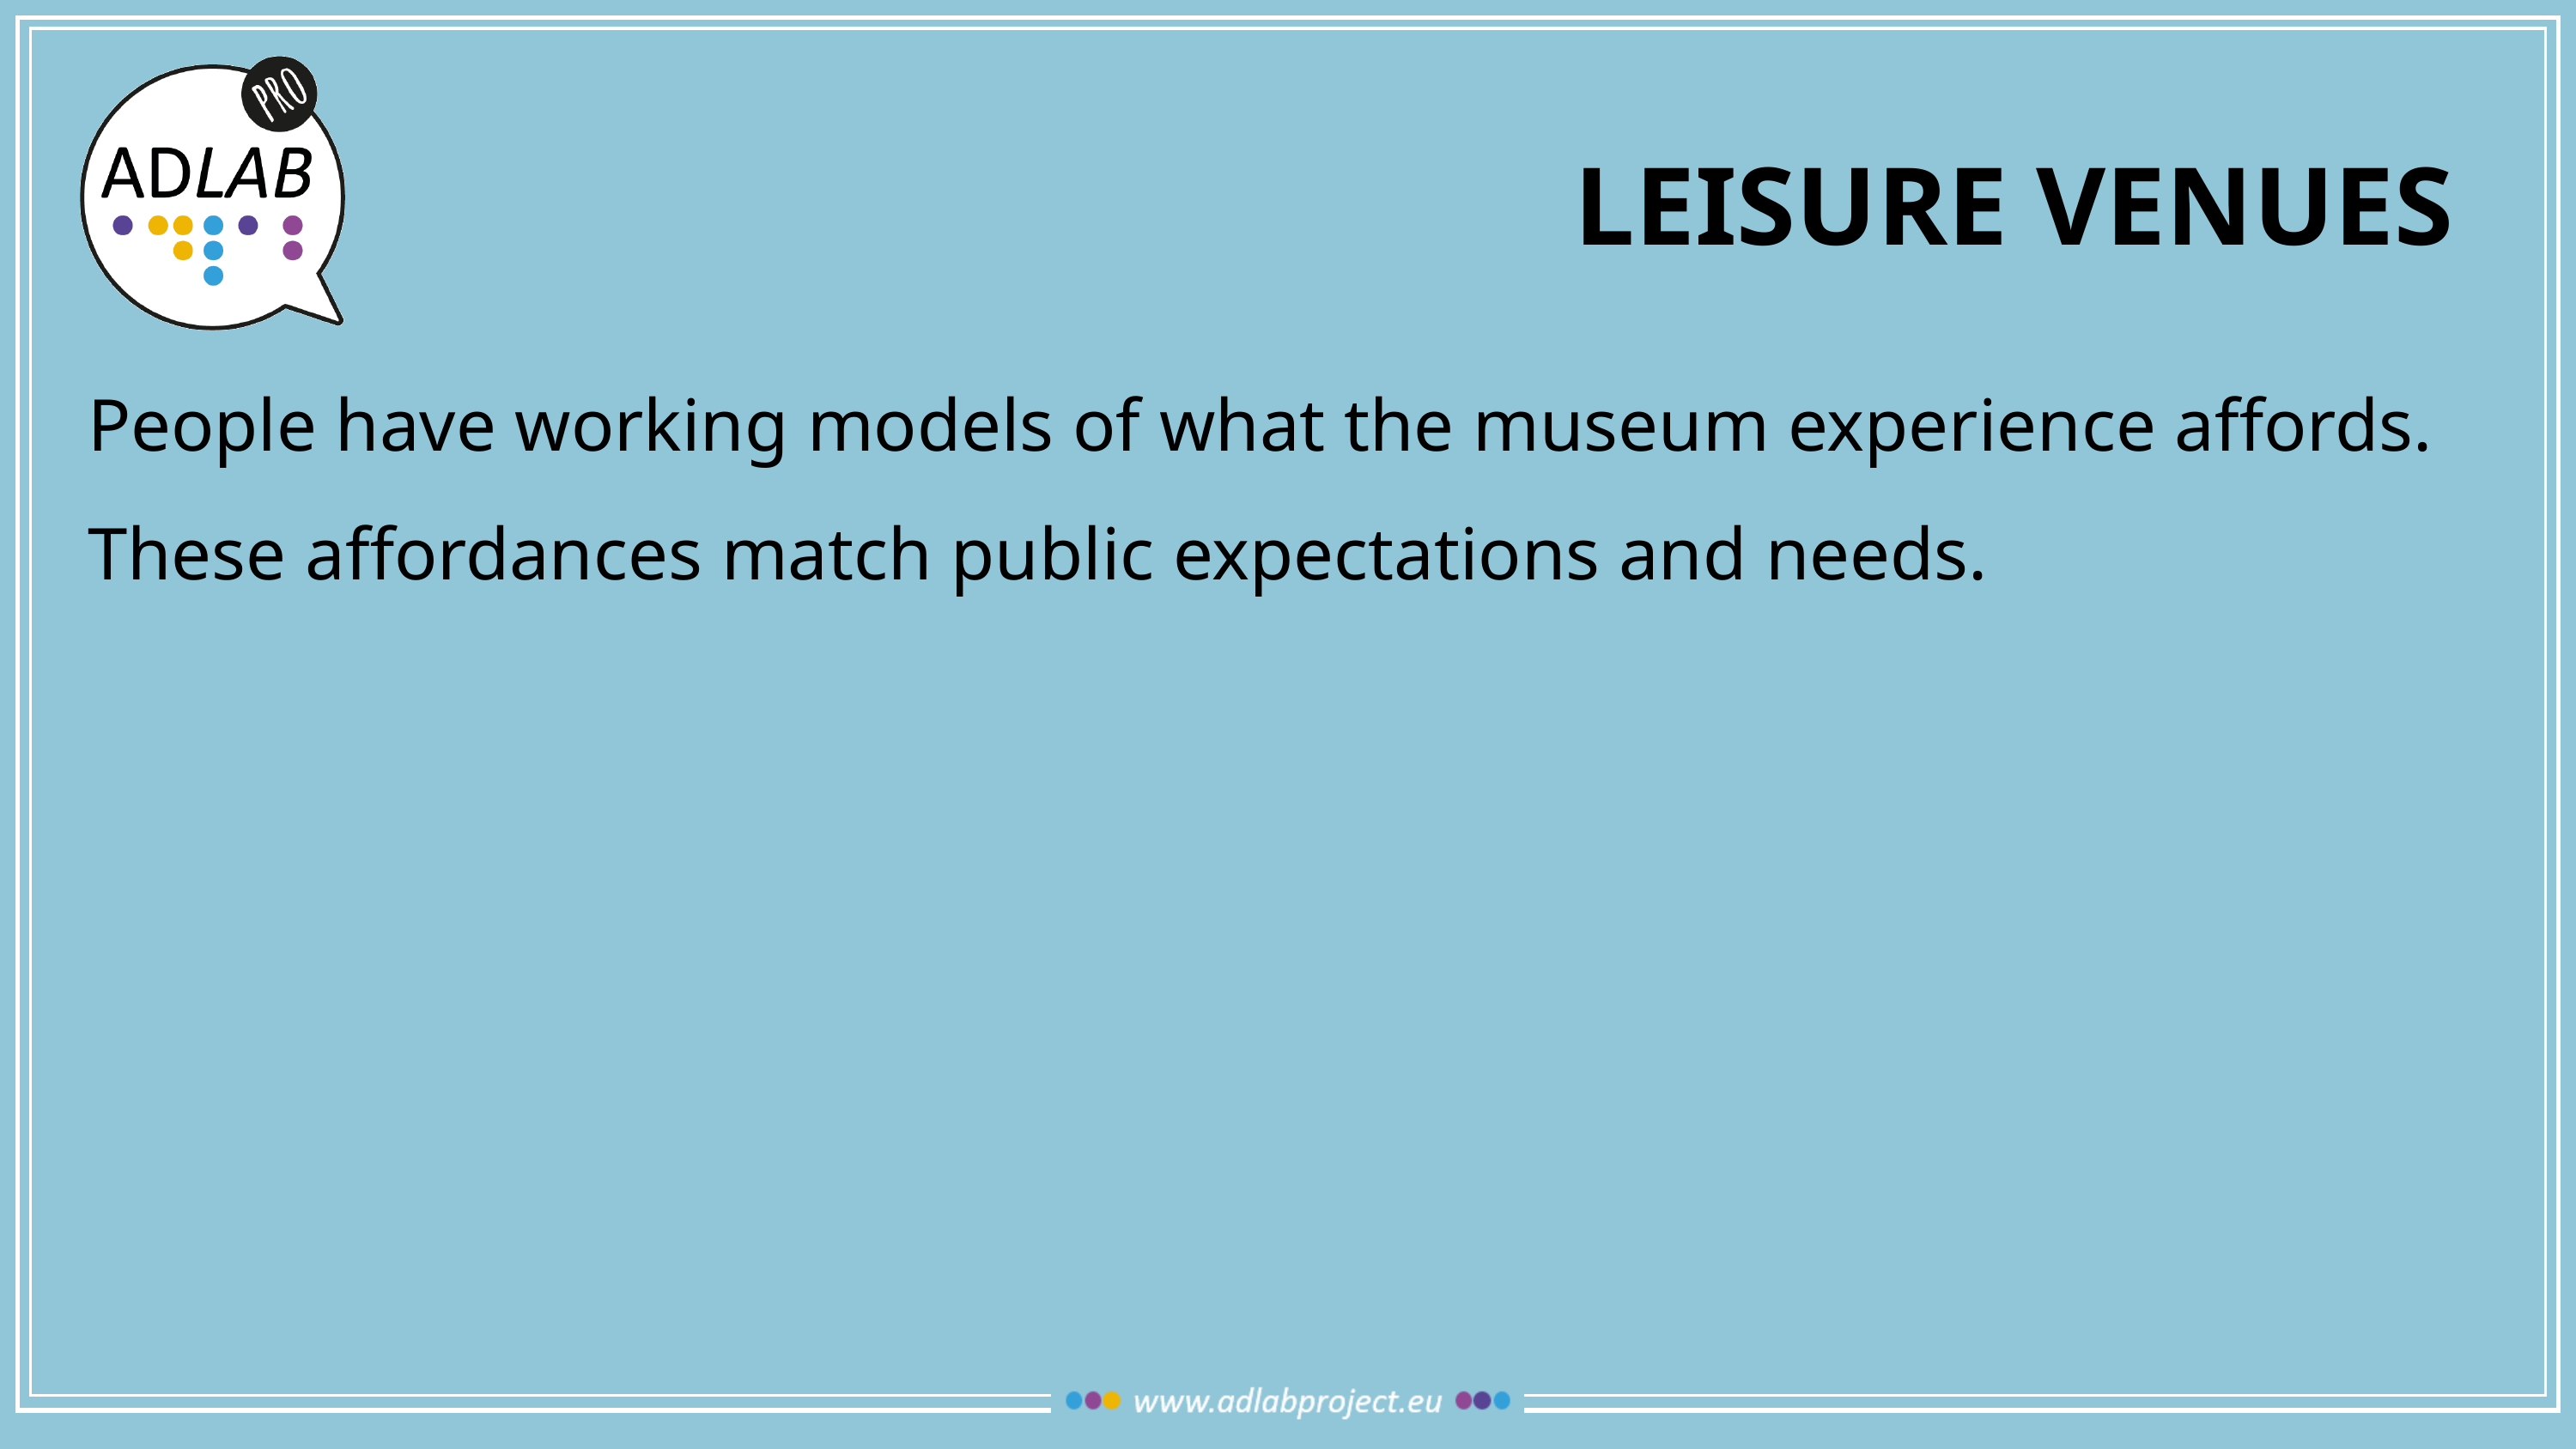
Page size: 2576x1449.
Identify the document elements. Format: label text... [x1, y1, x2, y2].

list People have working models of what the museum experience affords. These affordances match public expectations and needs. [75, 330, 2501, 1122]
title Leisure venues [384, 70, 2467, 330]
picture [72, 49, 353, 330]
picture [1051, 1378, 1524, 1429]
